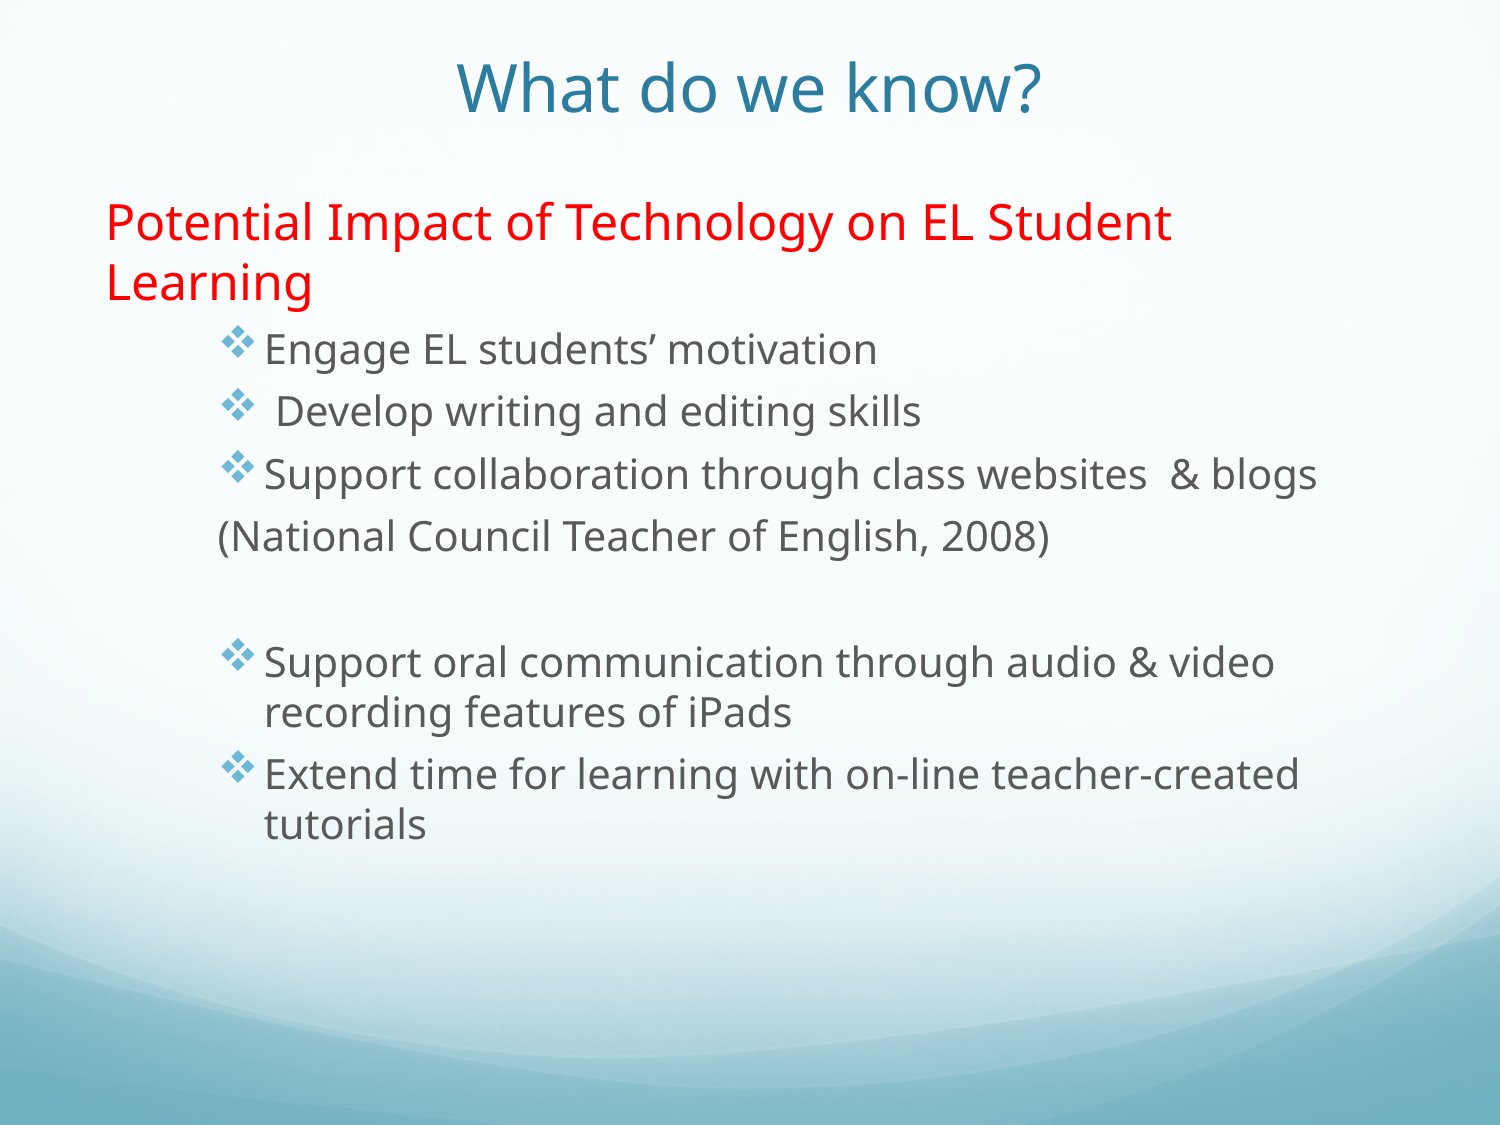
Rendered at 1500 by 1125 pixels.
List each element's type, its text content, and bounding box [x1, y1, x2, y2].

title What do we know? [90, 17, 1410, 134]
list Potential Impact of Technology on EL Student Learning Engage EL students’ motivation Develop writing and editing skills Support collaboration through class websites & blogs (National Council Teacher of English, 2008) Support oral communication through audio & video recording features of iPads Extend time for learning with on-line teacher-created tutorials [90, 182, 1410, 975]
